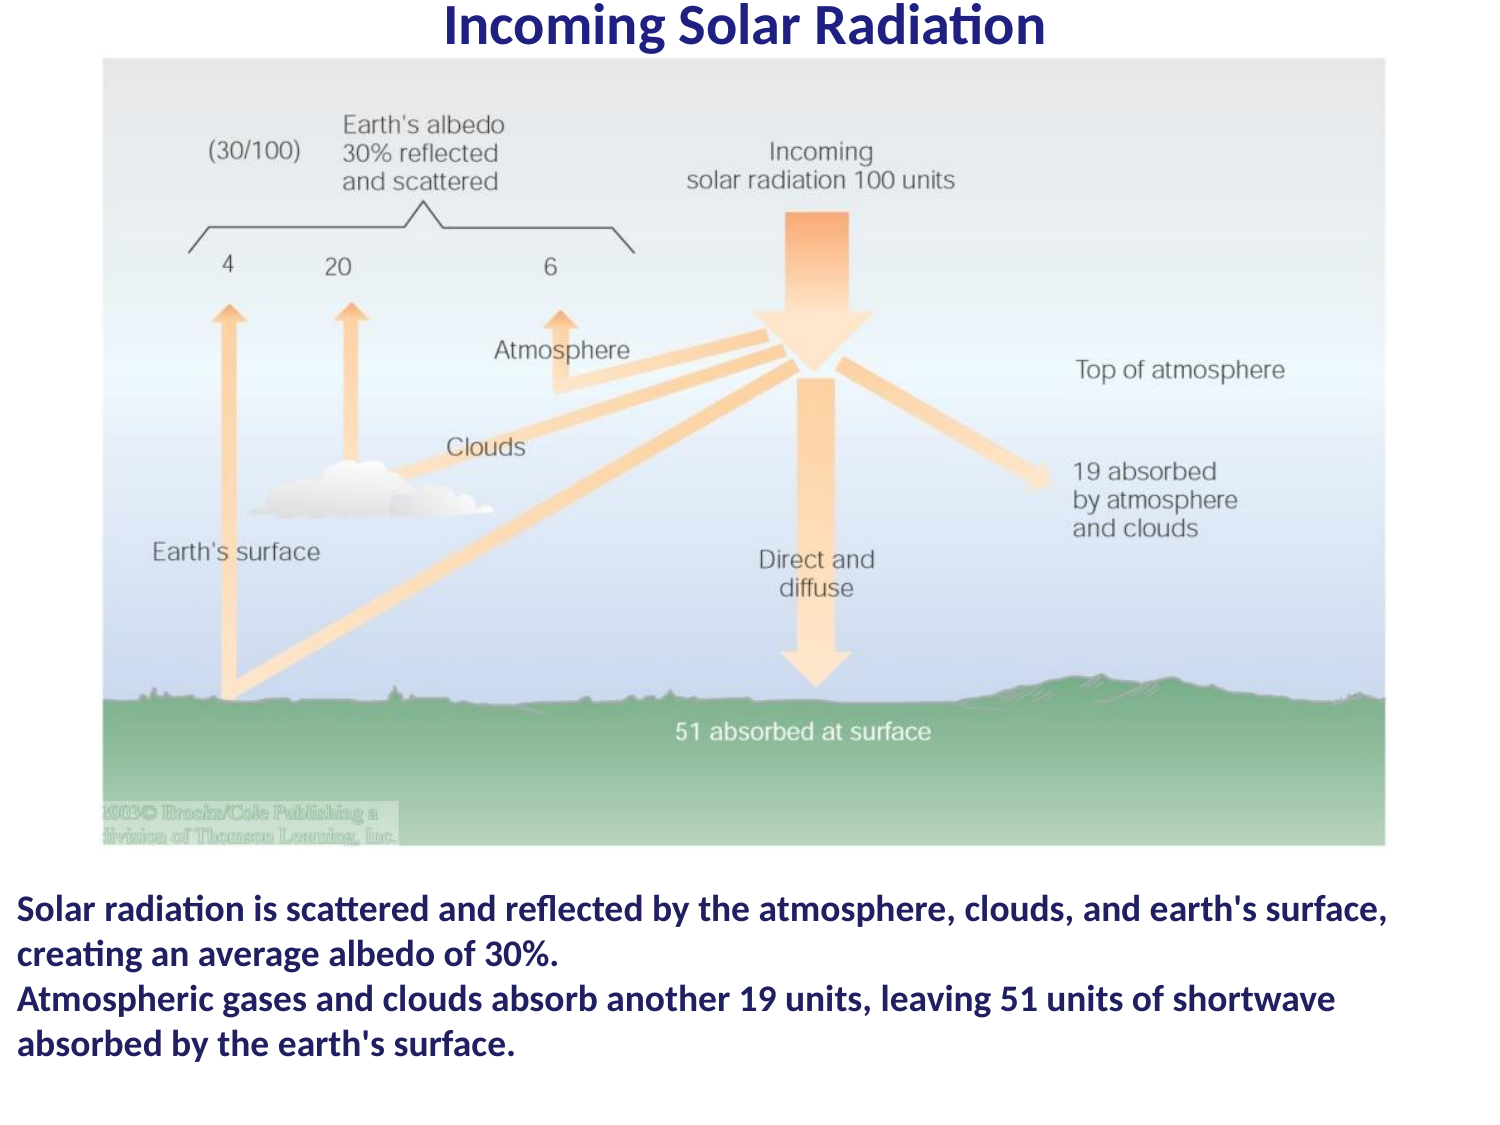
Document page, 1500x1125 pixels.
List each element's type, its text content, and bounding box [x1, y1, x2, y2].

picture [99, 54, 1388, 849]
text_box Solar radiation is scattered and reflected by the atmosphere, clouds, and earth's surface, creating an average albedo of 30%. Atmospheric gases and clouds absorb another 19 units, leaving 51 units of shortwave absorbed by the earth's surface. [2, 876, 1492, 1119]
text_box Incoming Solar Radiation [0, 0, 1490, 50]
